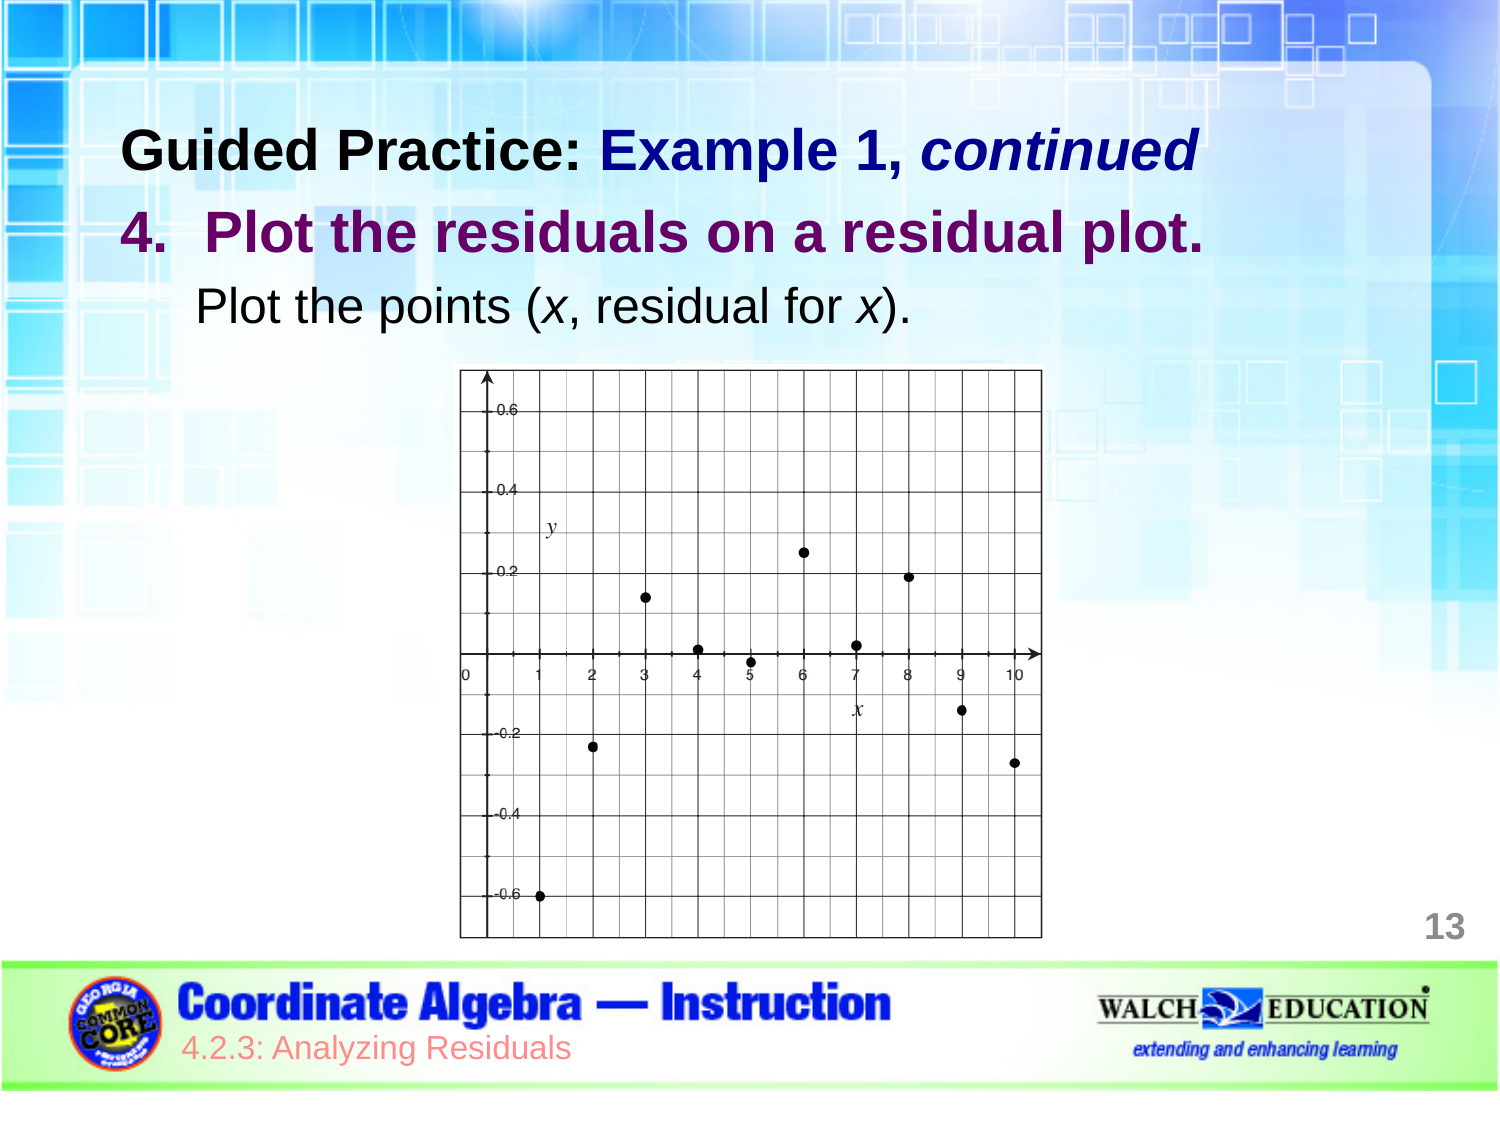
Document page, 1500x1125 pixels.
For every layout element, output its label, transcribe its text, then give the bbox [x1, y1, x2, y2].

footer 4.2.3: Analyzing Residuals [166, 1024, 1080, 1069]
slide_number 13 [1361, 901, 1481, 949]
picture [1, 0, 1500, 1091]
subtitle Guided Practice: Example 1, continued Plot the residuals on a residual plot. Plot the points (x, residual for x). [105, 105, 1394, 925]
